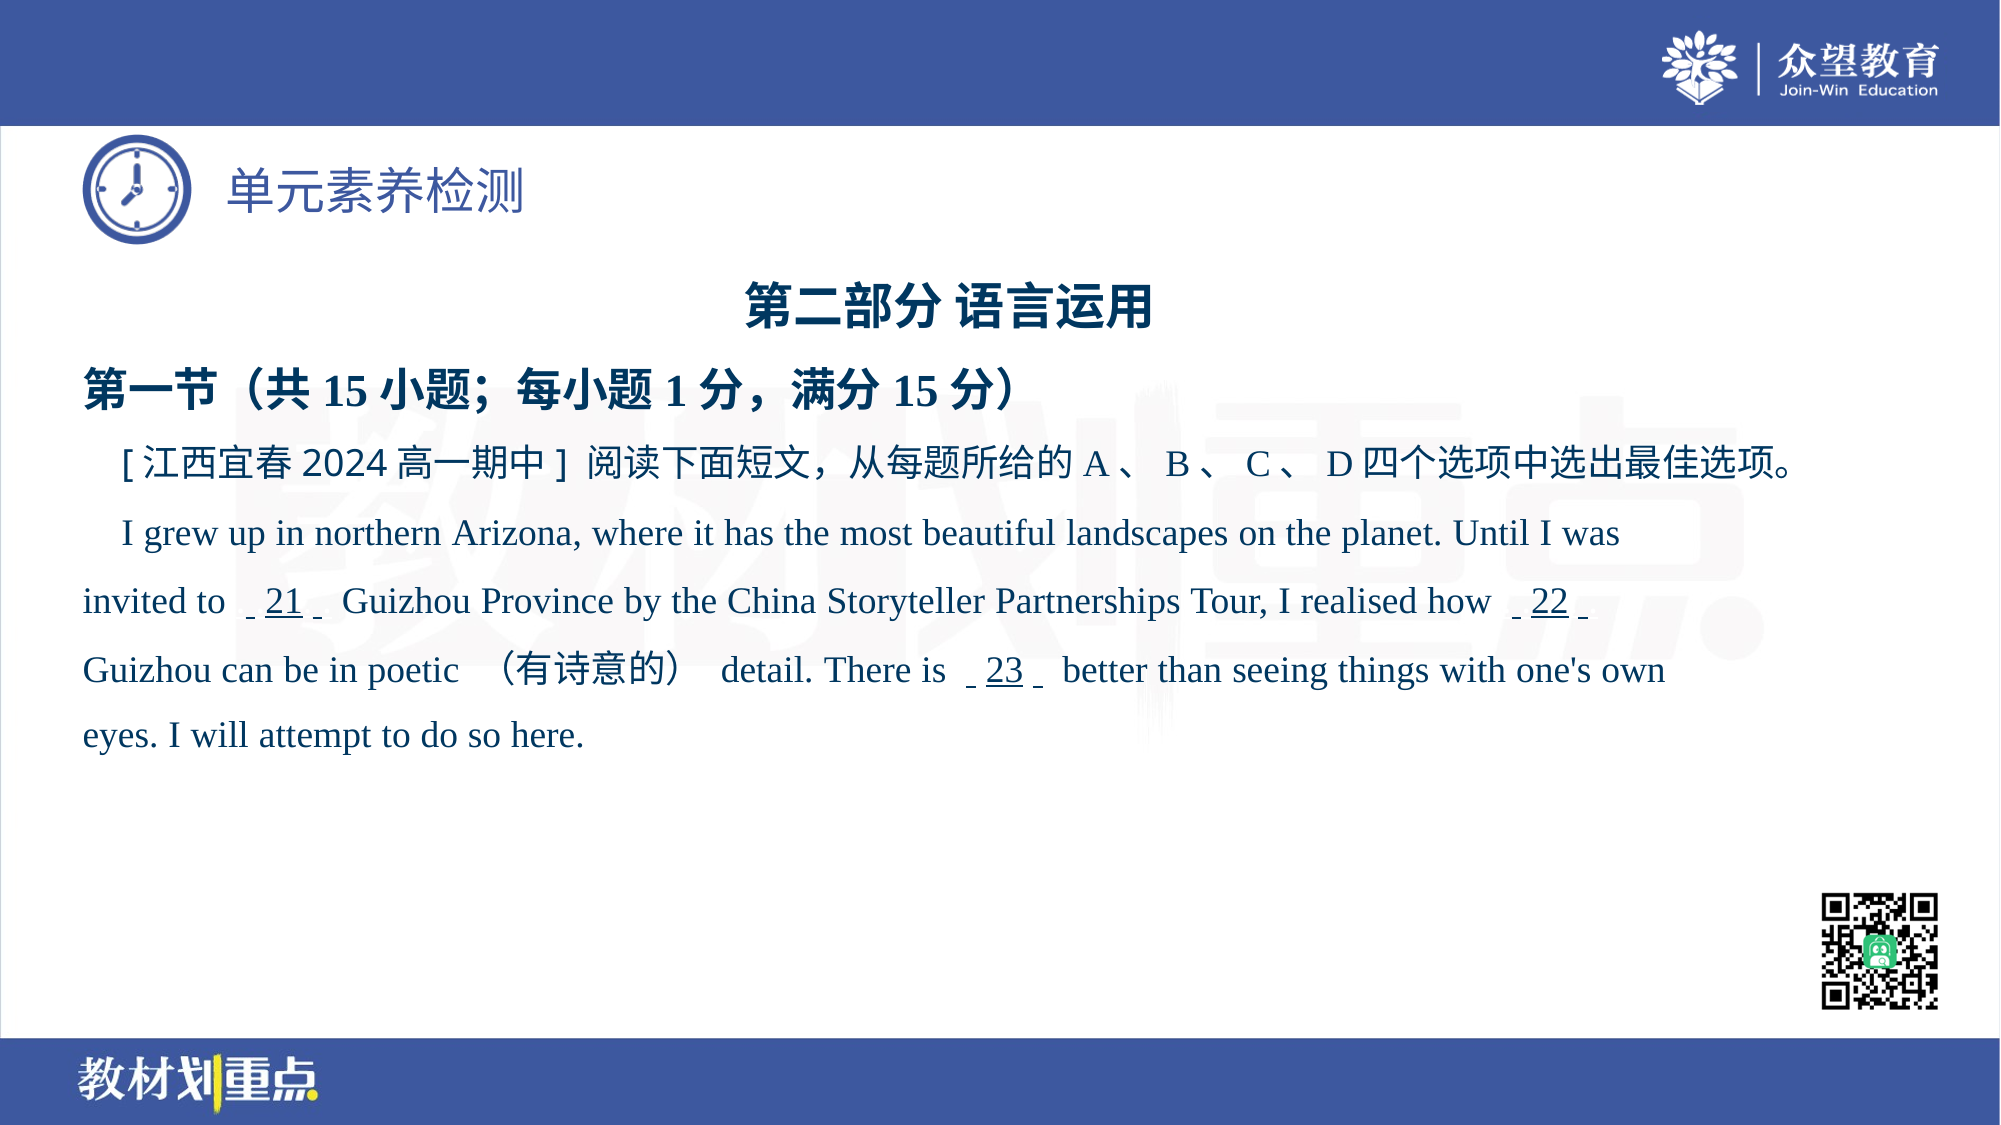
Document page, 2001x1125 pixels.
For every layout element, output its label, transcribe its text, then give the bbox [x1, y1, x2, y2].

text_box 第一节（共15小题；每小题1分，满分15分） [82, 334, 1817, 414]
text_box [江西宜春2024高一期中] 阅读下面短文，从每题所给的A、B、C、D四个选项中选出最佳选项。 I grew up in northern Arizona, where it has the most beautiful landscapes on the planet. Until I was invited to . .21. . Guizhou Province by the China Storyteller Partnerships Tour, I realised how . .22. . Guizhou can be in poetic （有诗意的） detail. There is . .23. . better than seeing things with one's own eyes. I will attempt to do so here. [82, 414, 1817, 748]
text_box 第二部分 语言运用 [82, 247, 1817, 334]
picture [0, 0, 2000, 1125]
